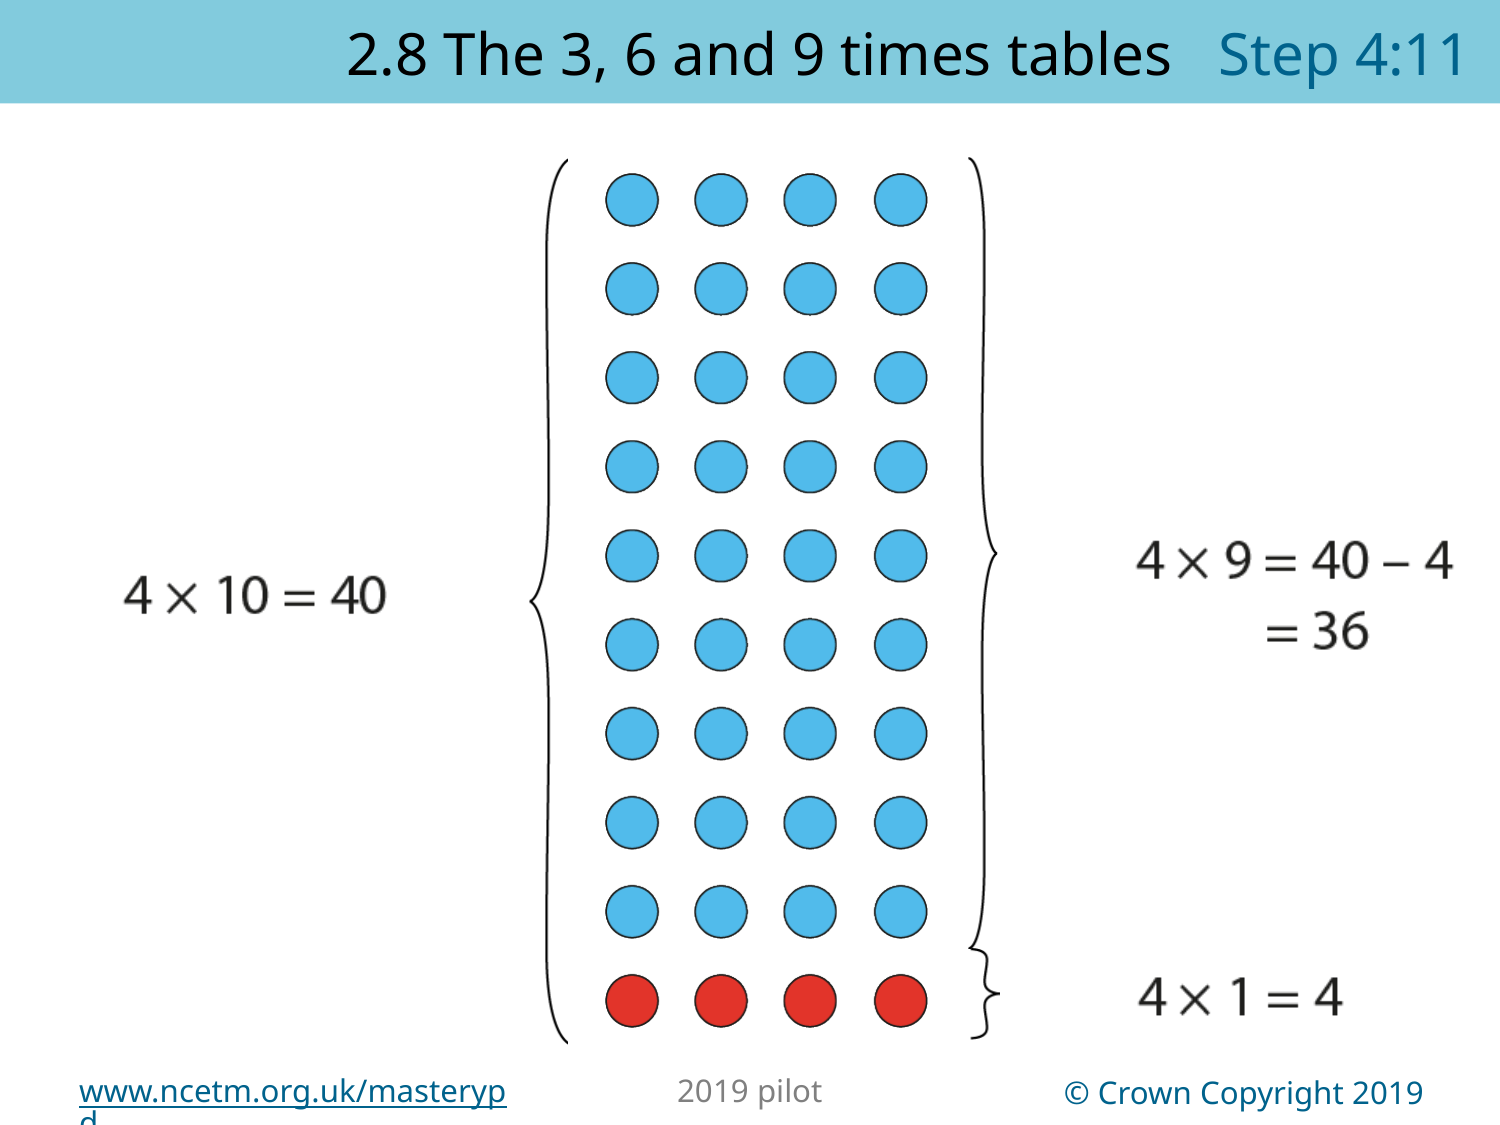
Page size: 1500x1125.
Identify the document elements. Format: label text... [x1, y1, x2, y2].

picture [957, 157, 1010, 1056]
picture [1127, 526, 1463, 669]
picture [520, 156, 569, 1063]
picture [1129, 940, 1465, 1045]
picture [116, 540, 401, 645]
picture [605, 173, 929, 1028]
list 2.8 The 3, 6 and 9 times tables Step 4:11 [0, 0, 1500, 104]
